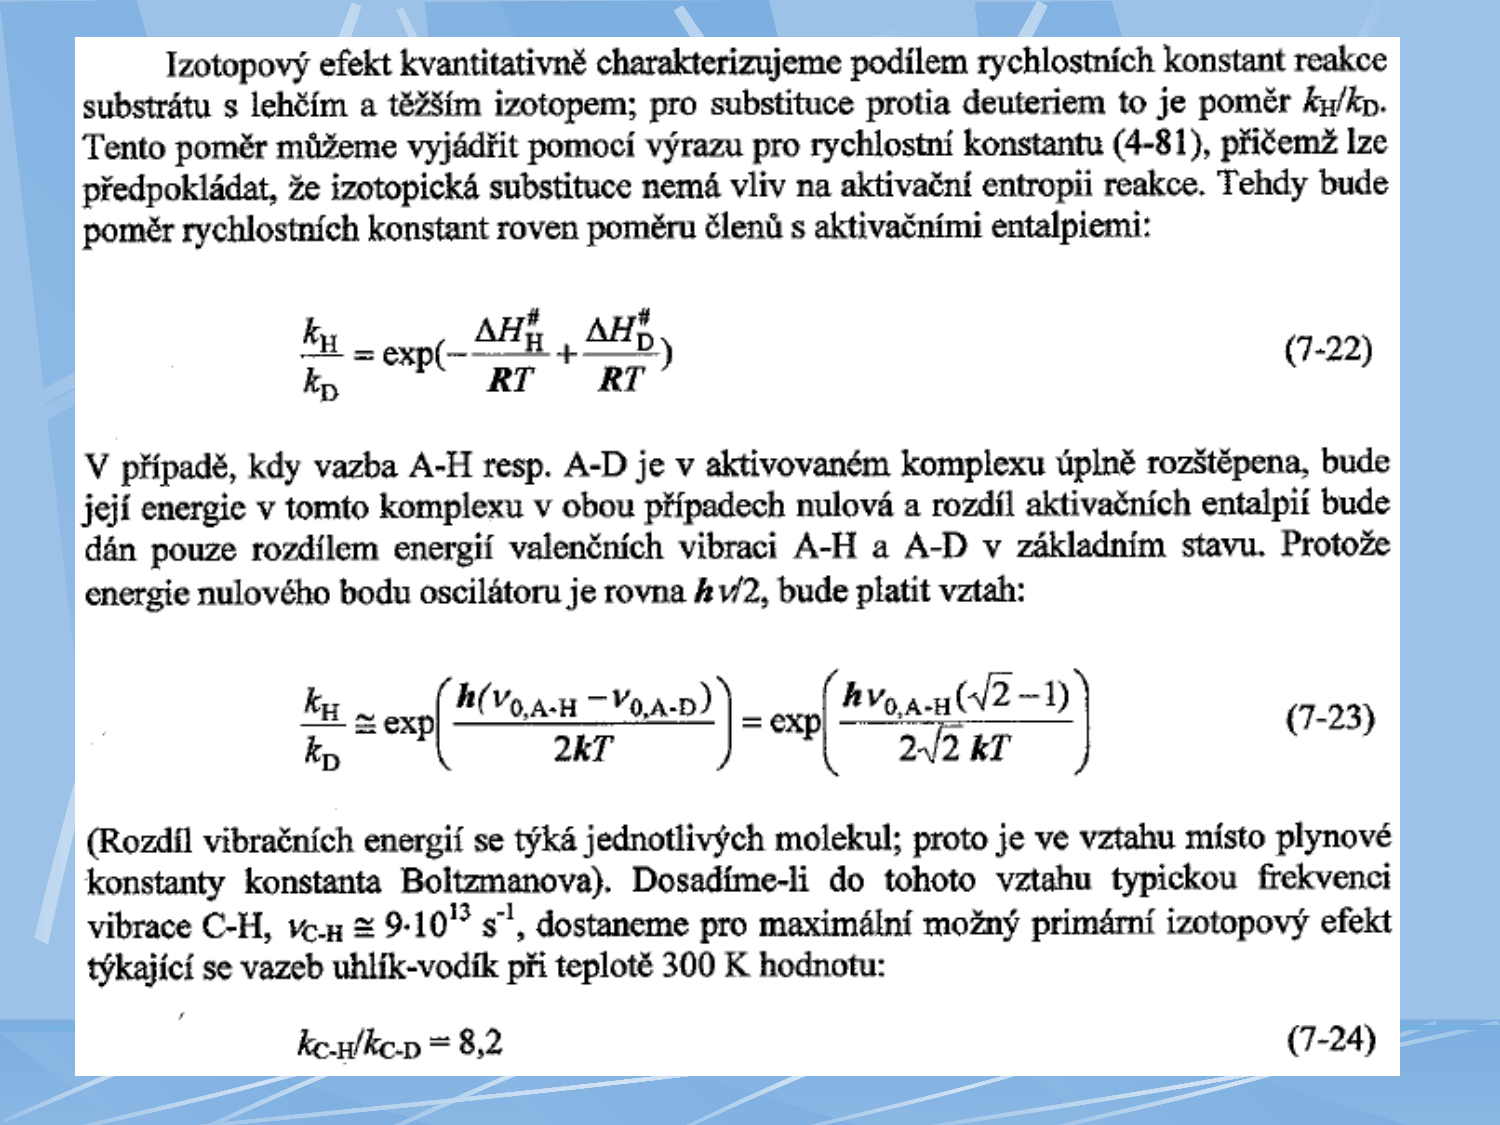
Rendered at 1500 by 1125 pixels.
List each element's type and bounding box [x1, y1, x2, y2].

picture [74, 37, 1401, 1076]
